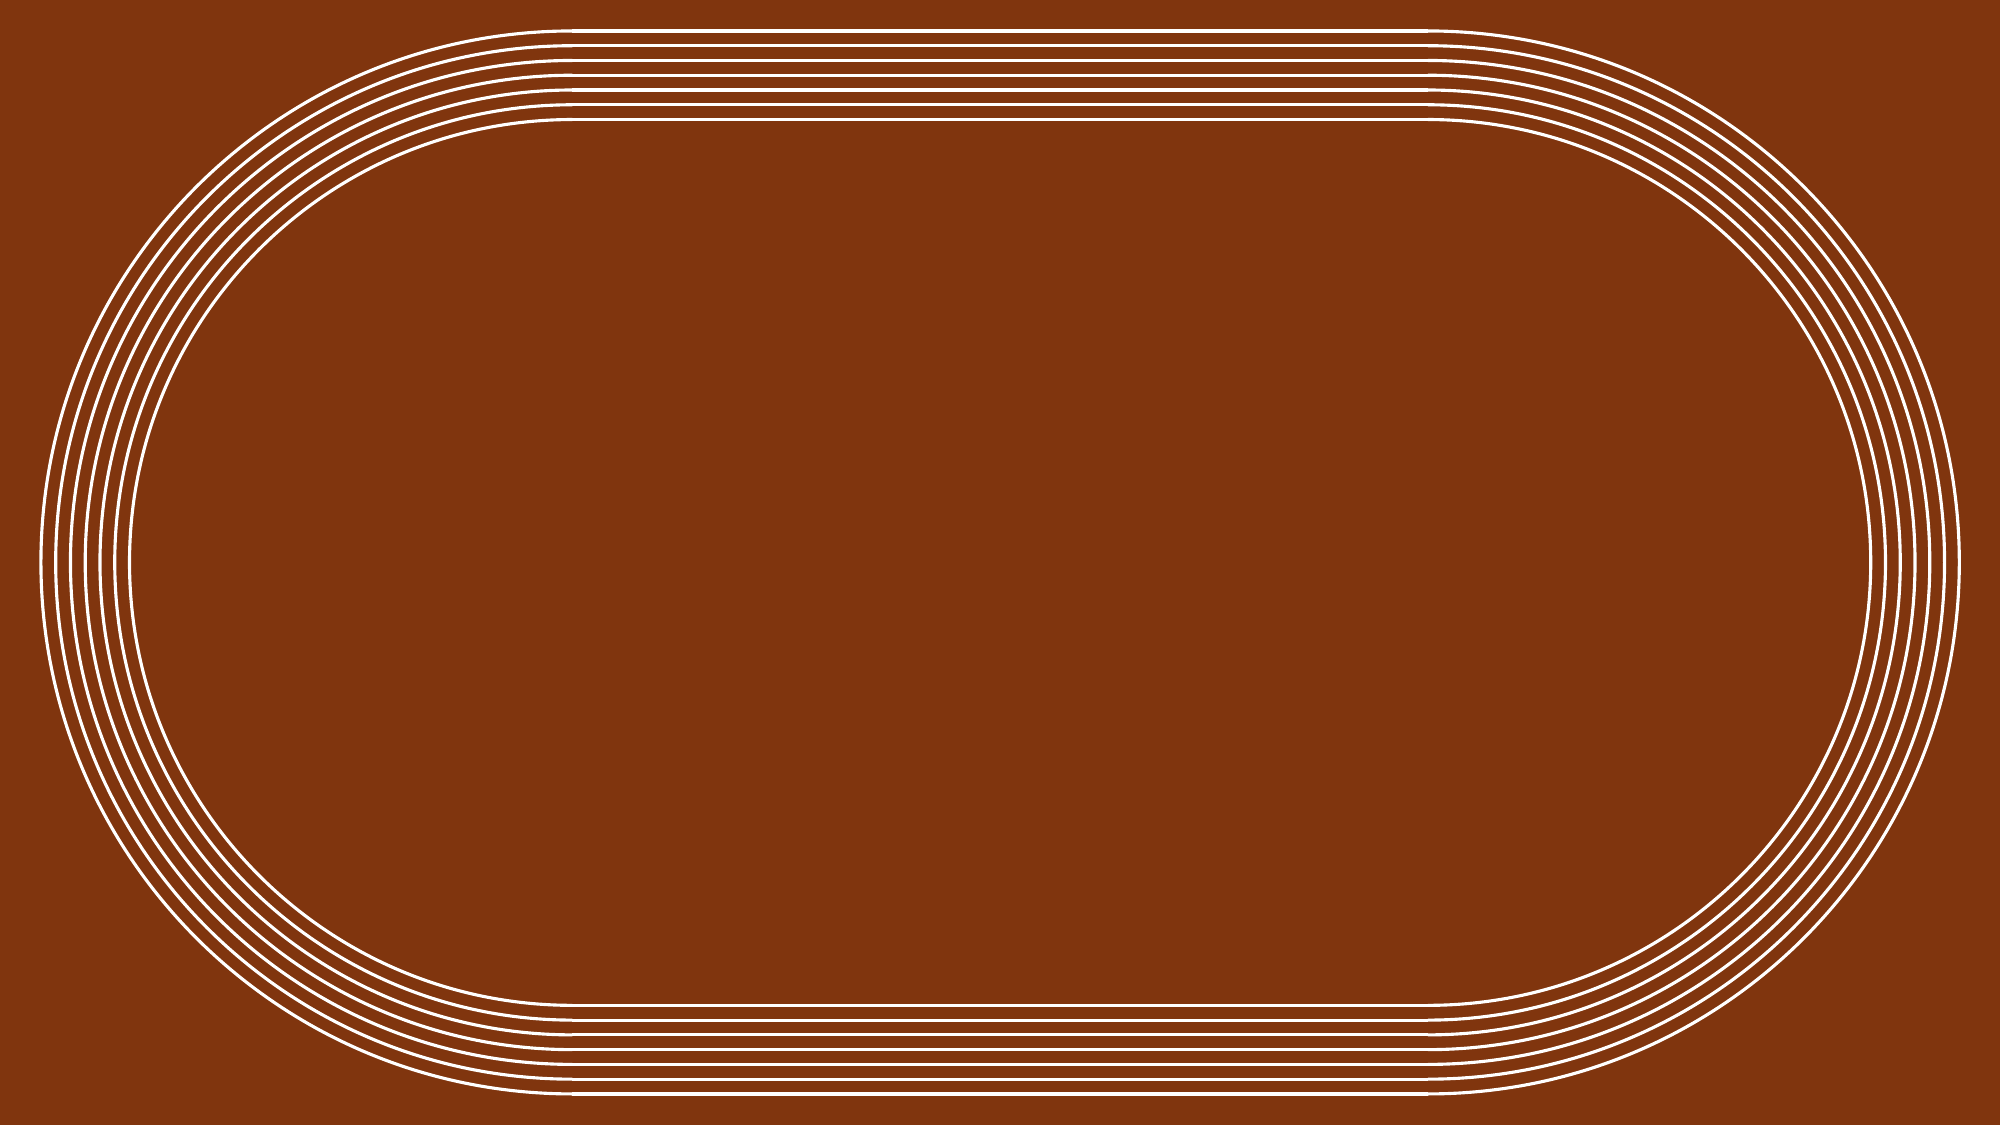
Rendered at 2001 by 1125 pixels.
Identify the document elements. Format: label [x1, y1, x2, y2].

text_box [40, 30, 1960, 1095]
